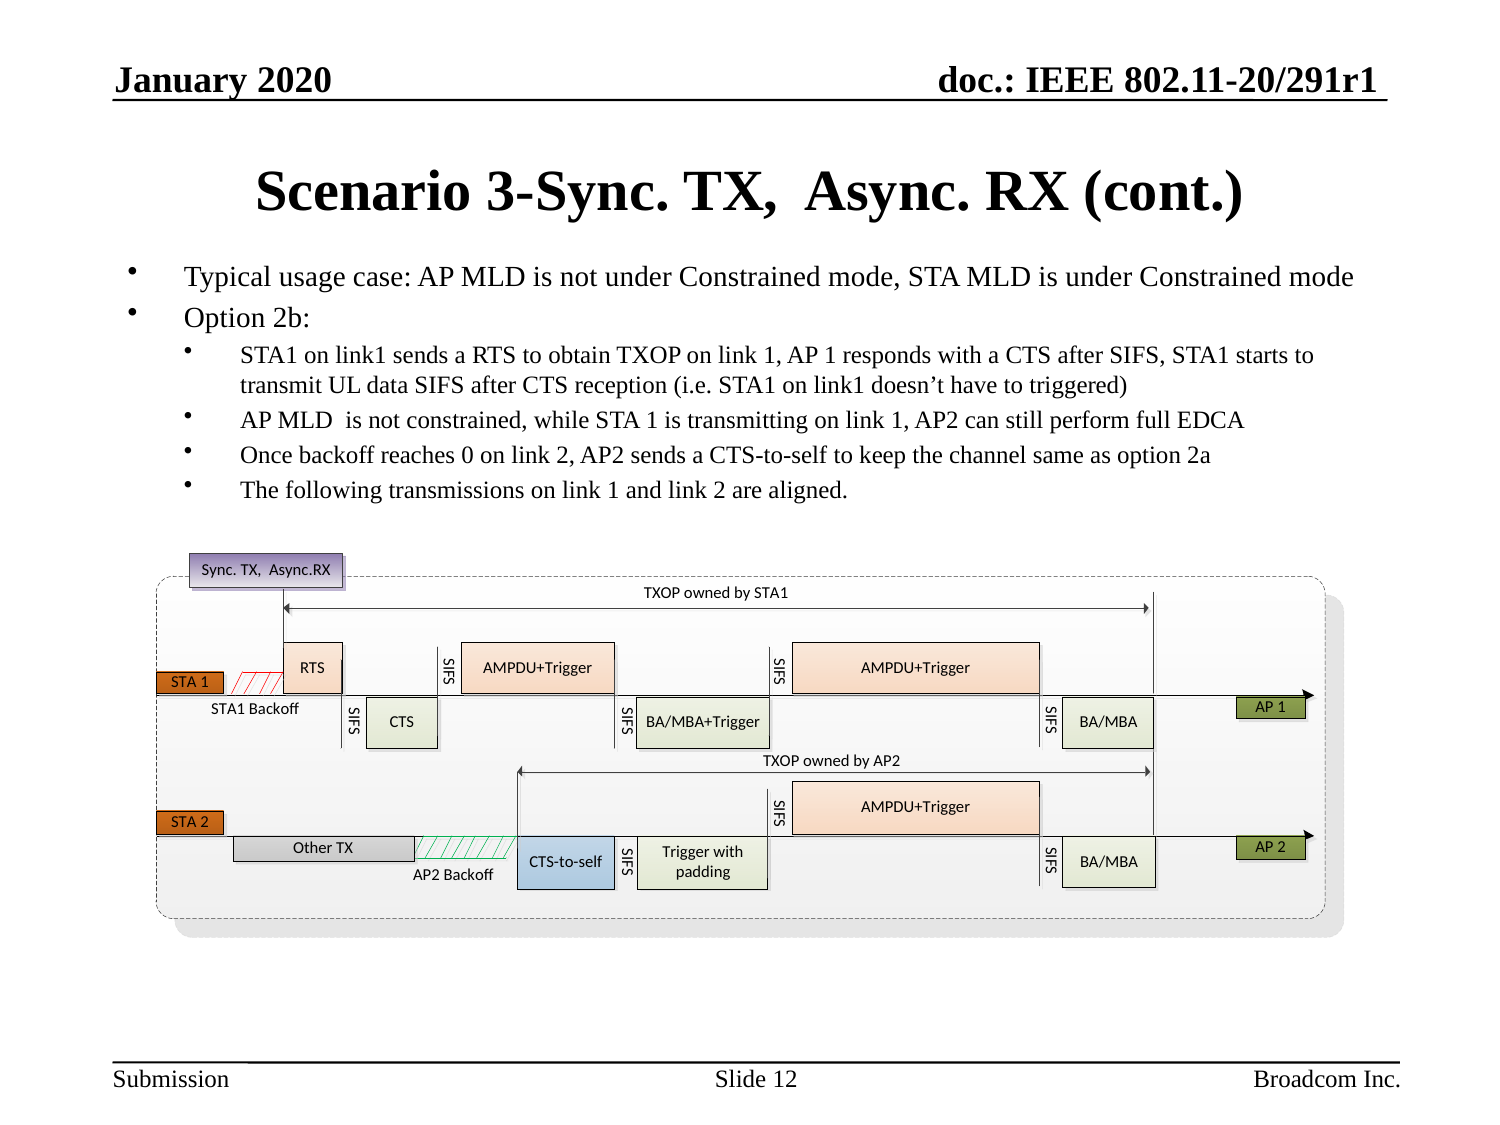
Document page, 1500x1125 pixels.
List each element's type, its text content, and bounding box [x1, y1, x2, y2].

footer Broadcom Inc. [1250, 1061, 1402, 1093]
list Typical usage case: AP MLD is not under Constrained mode, STA MLD is under Constrained mode Option 2b: STA1 on link1 sends a RTS to obtain TXOP on link 1, AP 1 responds with a CTS after SIFS, STA1 starts to transmit UL data SIFS after CTS reception (i.e. STA1 on link1 doesn’t have to triggered) AP MLD is not constrained, while STA 1 is transmitting on link 1, AP2 can still perform full EDCA Once backoff reaches 0 on link 2, AP2 sends a CTS-to-self to keep the channel same as option 2a The following transmissions on link 1 and link 2 are aligned. [112, 275, 1388, 1050]
title Scenario 3-Sync. TX, Async. RX (cont.) [112, 99, 1388, 275]
slide_number Slide 12 [712, 1061, 800, 1093]
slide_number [114, 54, 335, 101]
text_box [153, 549, 1347, 941]
